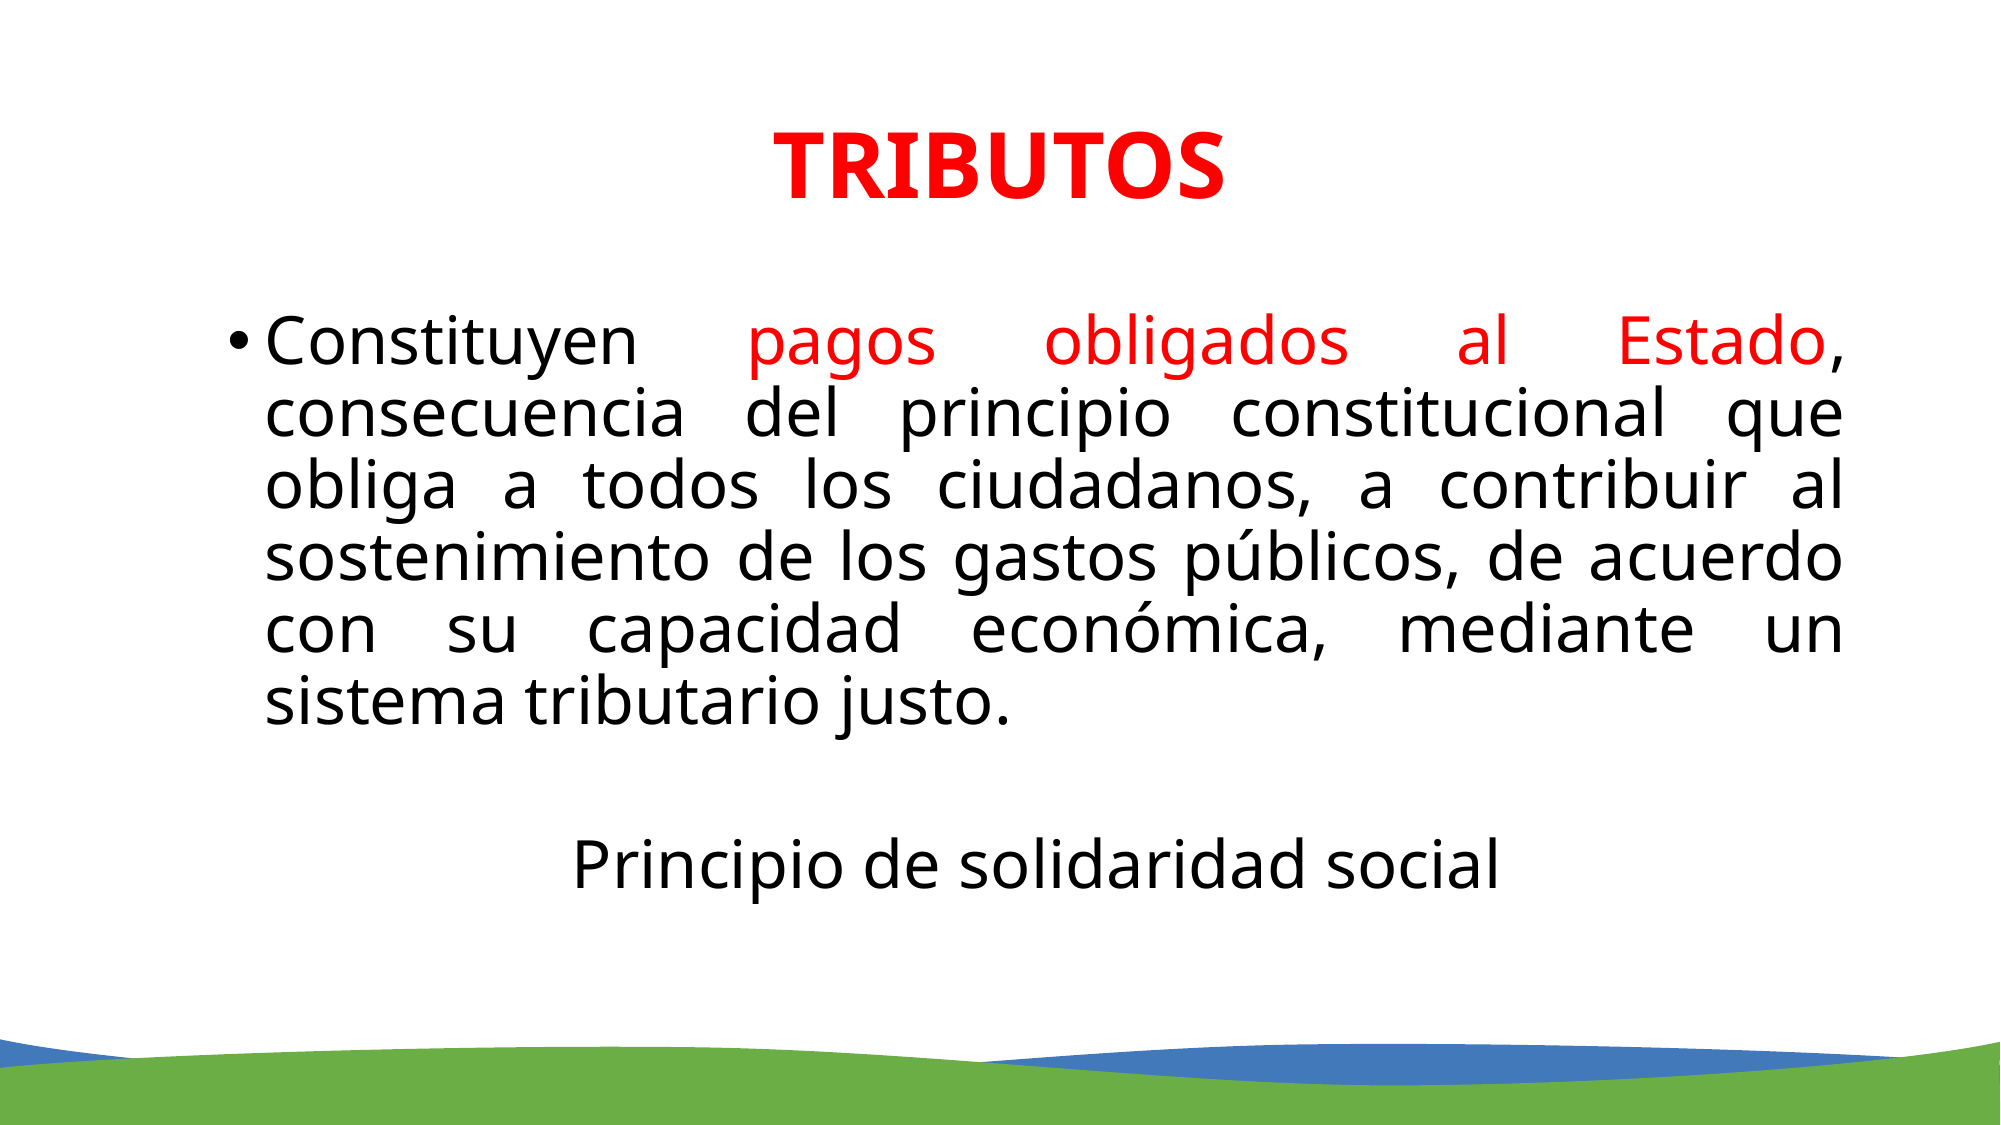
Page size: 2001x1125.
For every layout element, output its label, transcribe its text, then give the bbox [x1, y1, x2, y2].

list Constituyen pagos obligados al Estado, consecuencia del principio constitucional que obliga a todos los ciudadanos, a contribuir al sostenimiento de los gastos públicos, de acuerdo con su capacidad económica, mediante un sistema tributario justo. Principio de solidaridad social [137, 299, 1863, 1014]
title TRIBUTOS [137, 59, 1863, 278]
